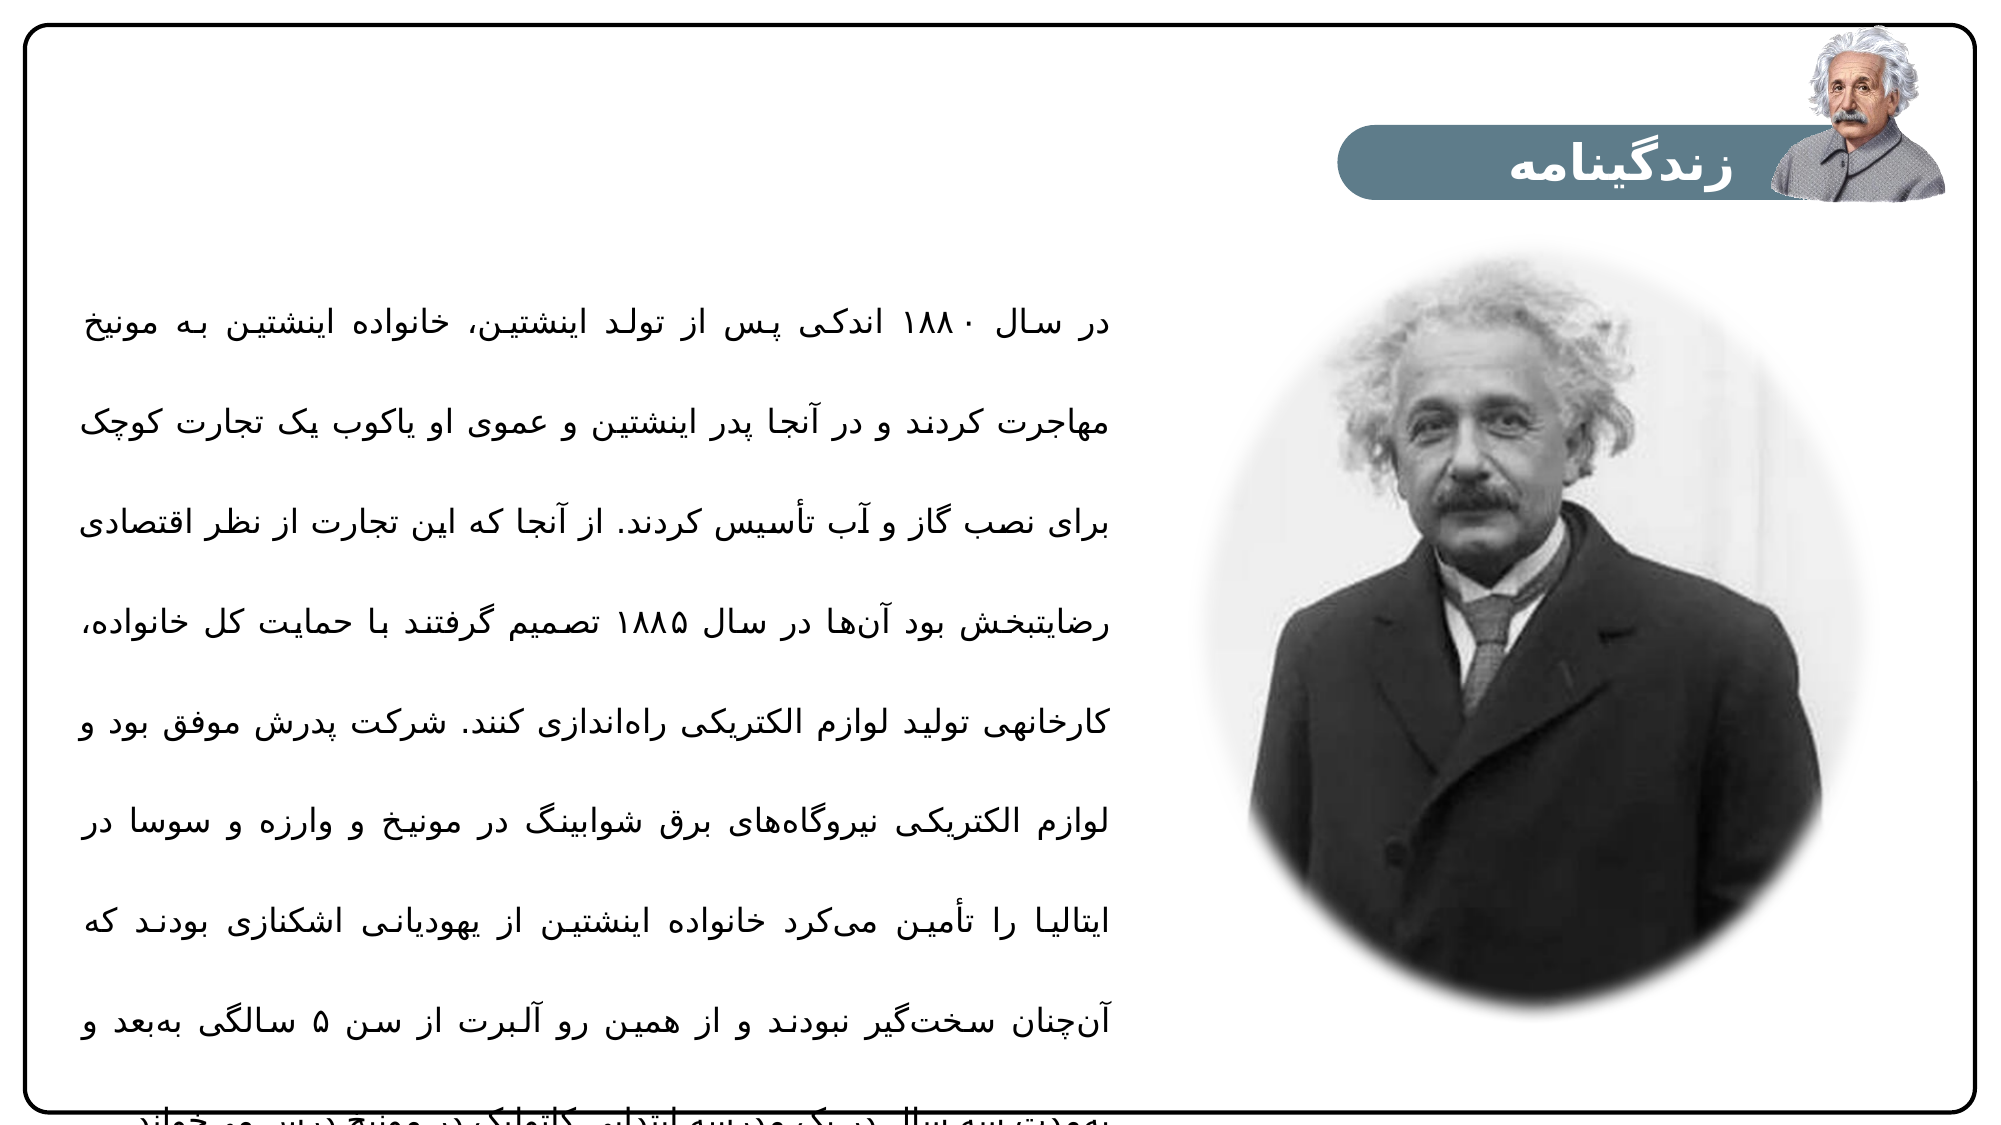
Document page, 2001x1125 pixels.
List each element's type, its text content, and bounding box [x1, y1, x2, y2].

picture [1187, 233, 1882, 1026]
picture [1761, 14, 1954, 213]
list در سال ۱۸۸۰ اندکی پس از تولد اینشتین، خانواده اینشتین به مونیخ مهاجرت کردند و در آنجا پدر اینشتین و عموی او یاکوب یک تجارت کوچک برای نصب گاز و آب تأسیس کردند. از آنجا که این تجارت از نظر اقتصادی رضایتبخش بود آن‌ها در سال ۱۸۸۵ تصمیم گرفتند با حمایت کل خانواده، کارخانهی تولید لوازم الکتریکی راه‌اندازی کنند. شرکت پدرش موفق بود و لوازم الکتریکی نیروگاه‌های برق شوابینگ در مونیخ و وارزه و سوسا در ایتالیا را تأمین می‌کرد خانواده اینشتین از یهودیانی اشکنازی بودند که آن‌چنان سخت‌گیر نبودند و از همین رو آلبرت از سن ۵ سالگی به‌بعد و به‌مدت سه سال در یک مدرسه ابتدایی کاتولیک در مونیخ درس می‌خواند. [62, 233, 1125, 784]
text_box زندگینامه [1437, 123, 1750, 200]
